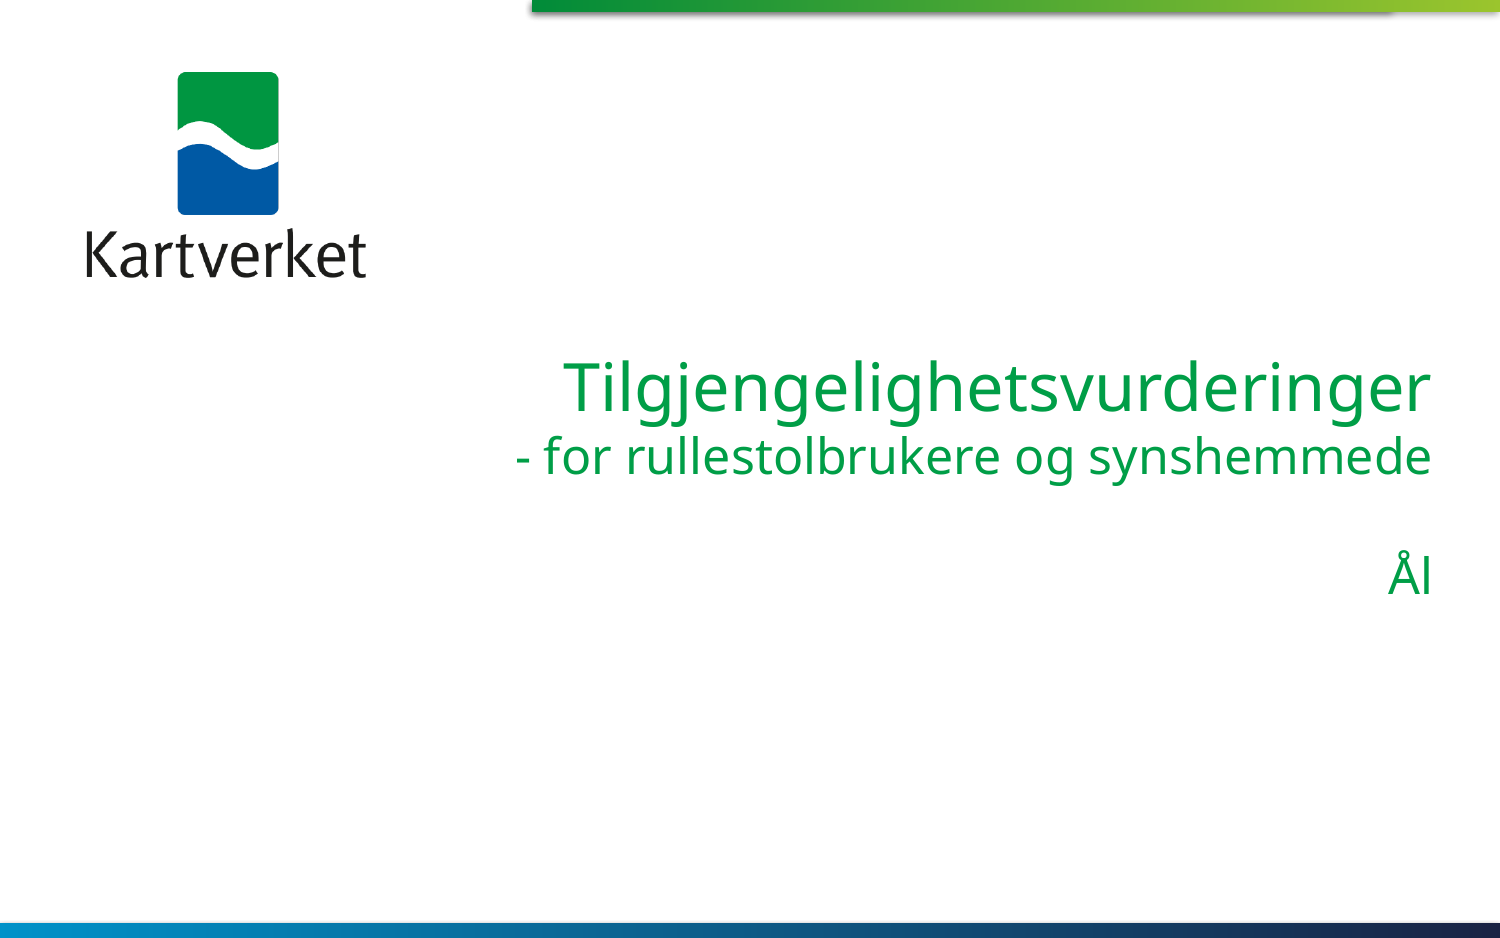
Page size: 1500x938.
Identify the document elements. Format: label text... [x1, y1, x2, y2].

text_box Tilgjengelighetsvurderinger - for rullestolbrukere og synshemmede Ål [66, 337, 1449, 613]
